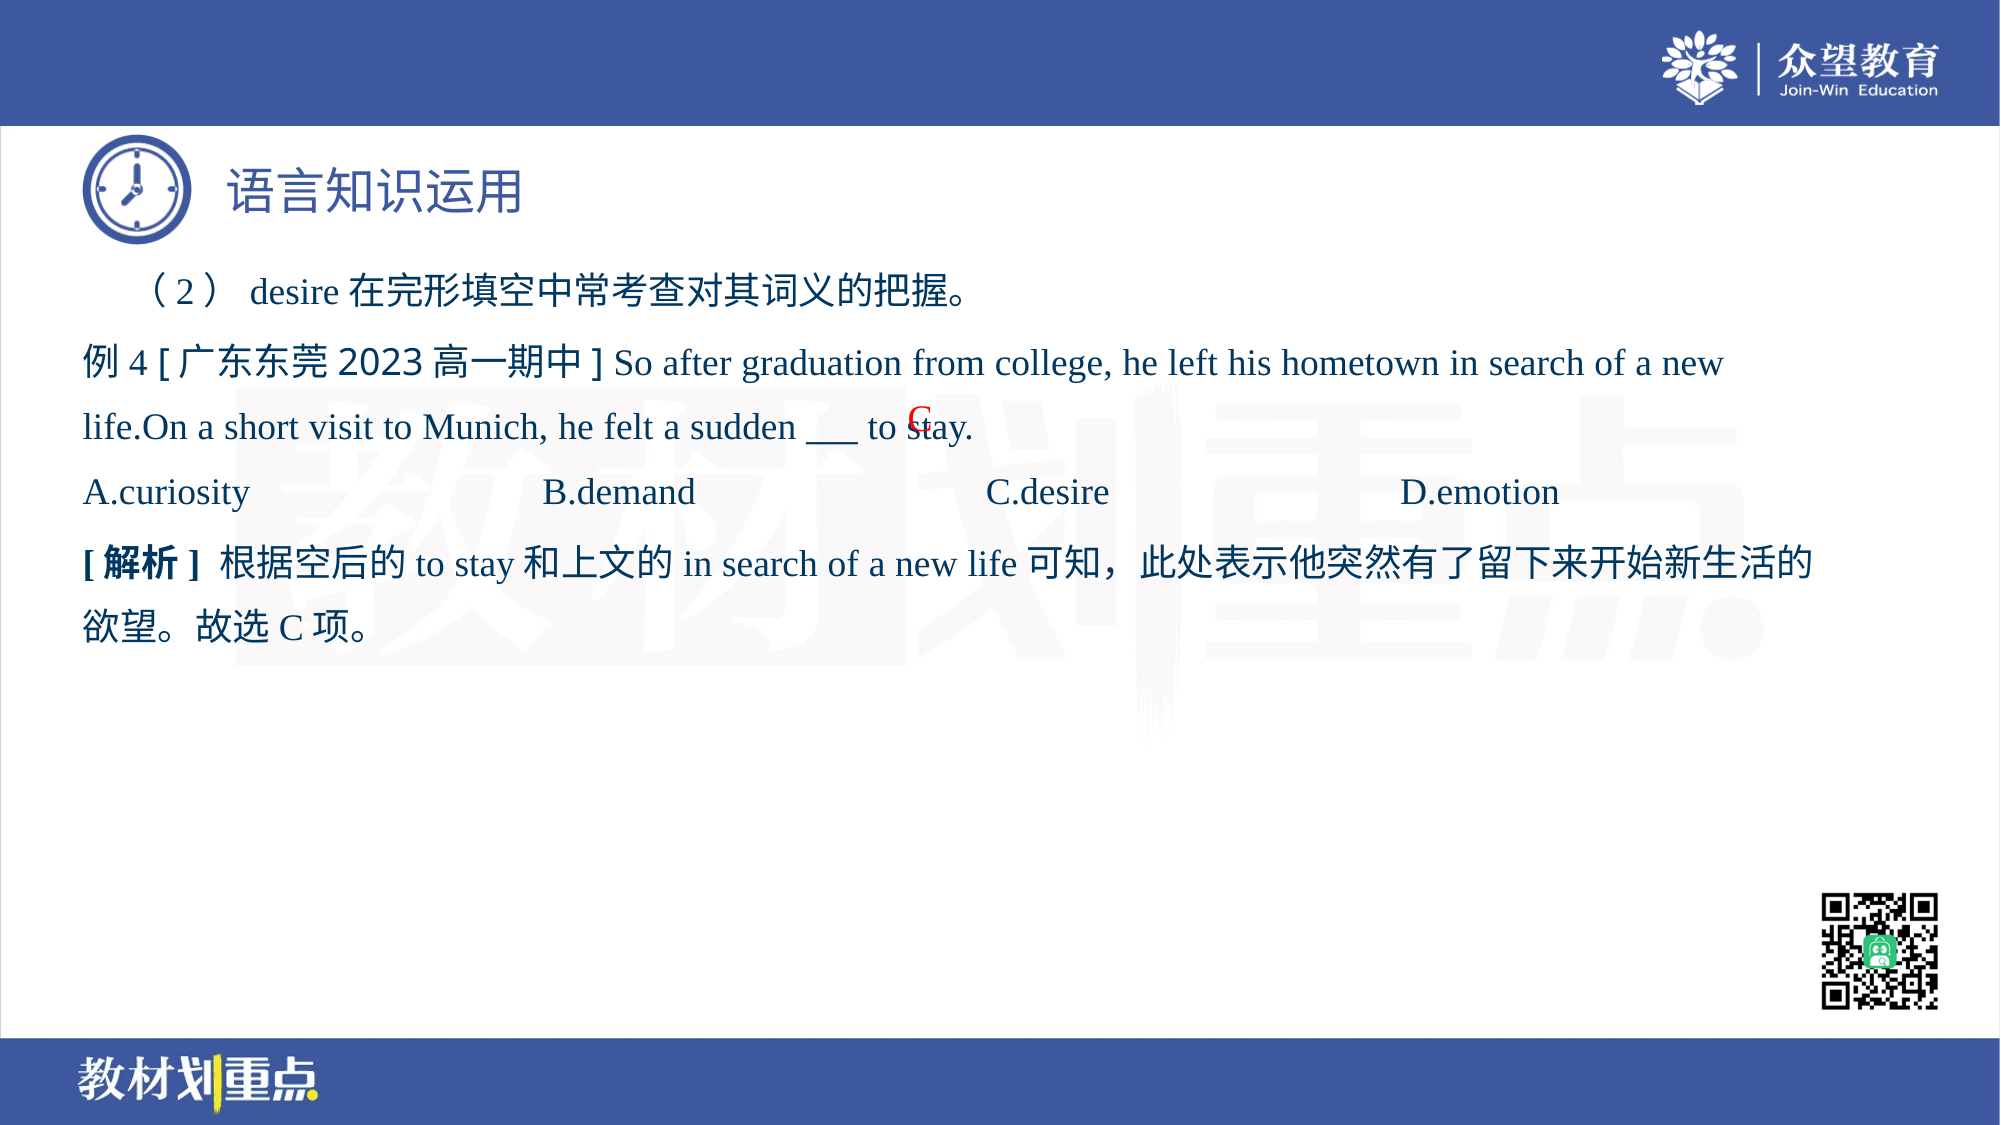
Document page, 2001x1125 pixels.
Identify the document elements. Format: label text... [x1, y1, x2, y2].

text_box C [893, 374, 947, 433]
text_box A.curiosity B.demand C.desire D.emotion [82, 447, 1817, 506]
text_box 例4 [广东东莞2023高一期中] So after graduation from college, he left his hometown in search of a new life.On a short visit to Munich, he felt a sudden ___ to stay. [82, 313, 1817, 441]
text_box [解析] 根据空后的to stay和上文的in search of a new life可知，此处表示他突然有了留下来开始新生活的 欲望。故选C项。 [82, 514, 1817, 642]
text_box （2）desire在完形填空中常考查对其词义的把握。 [82, 247, 1817, 306]
picture [0, 0, 2000, 1125]
